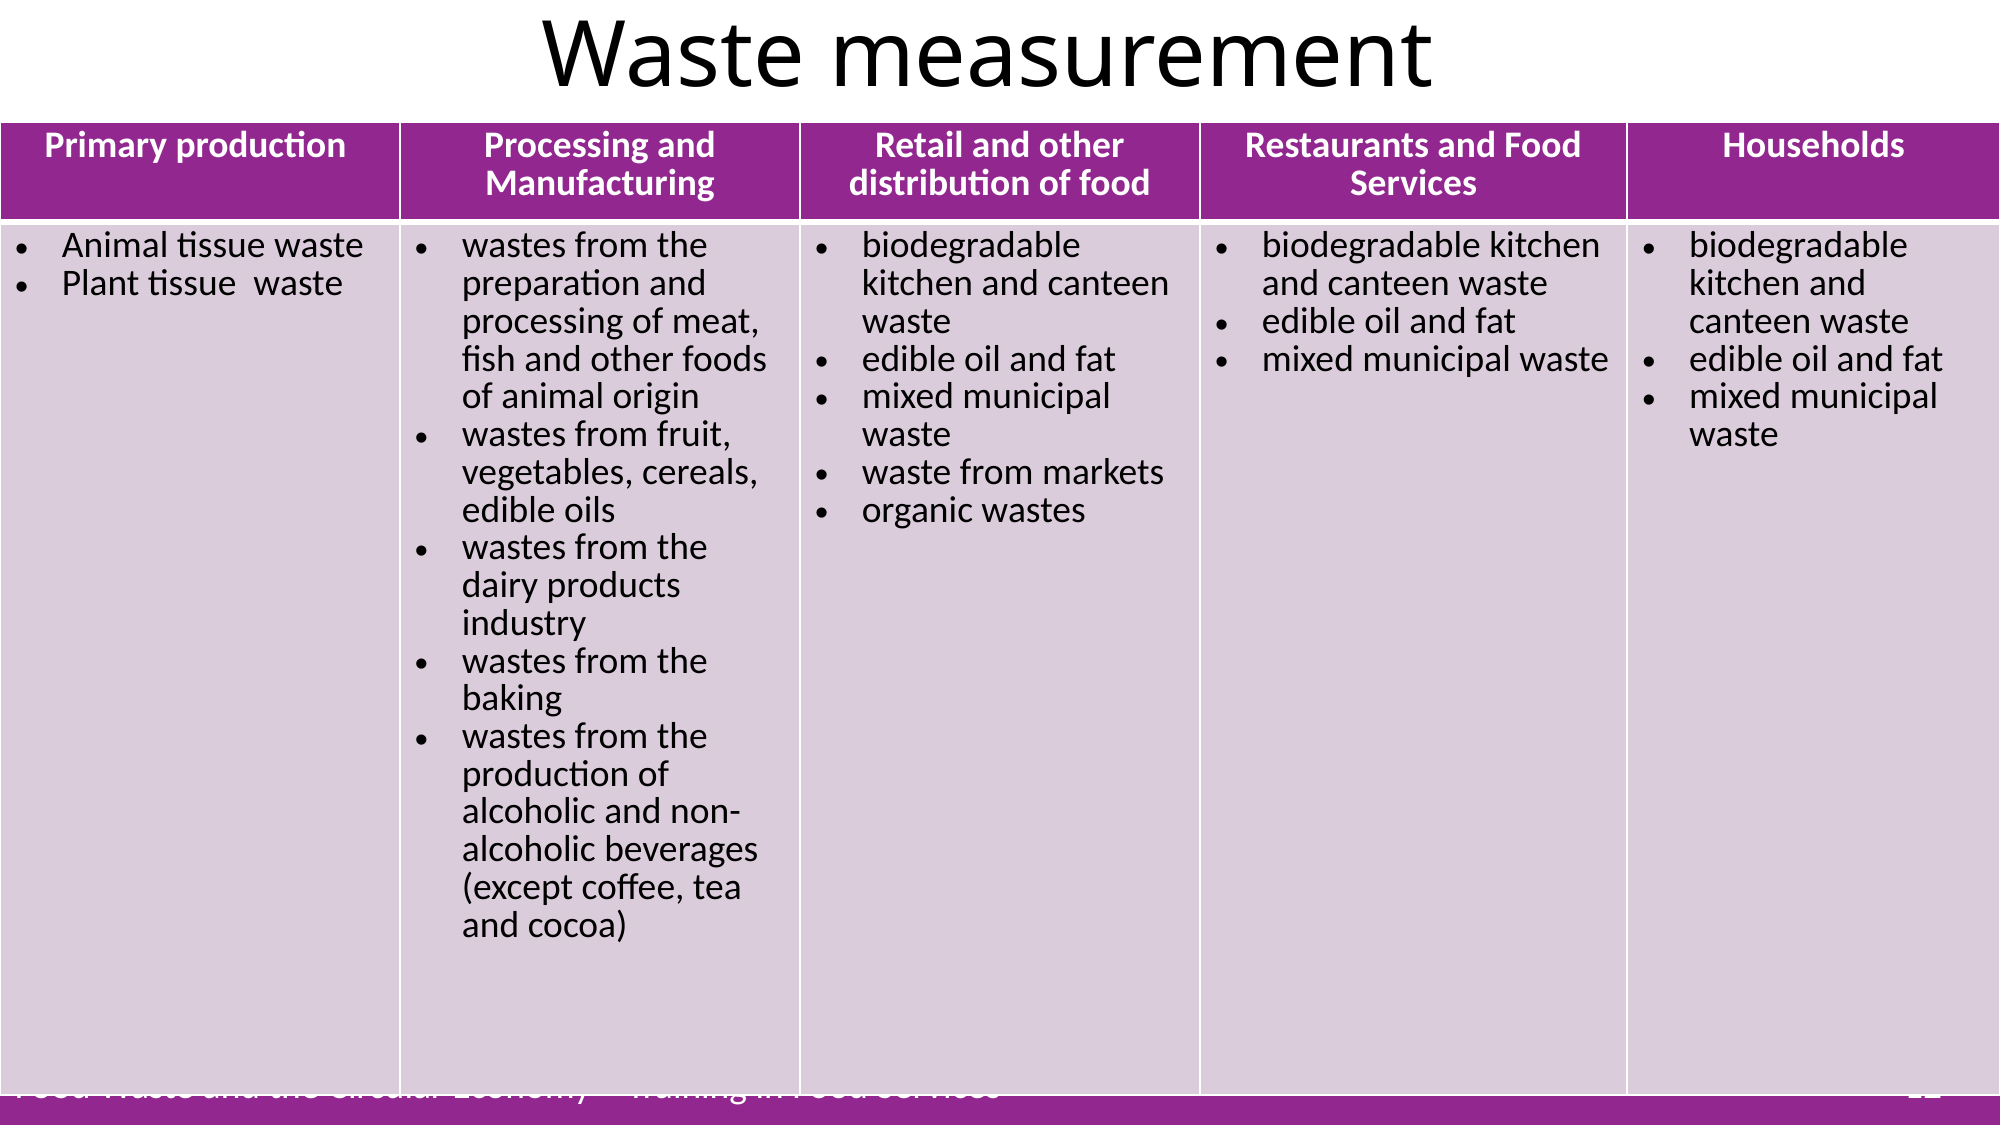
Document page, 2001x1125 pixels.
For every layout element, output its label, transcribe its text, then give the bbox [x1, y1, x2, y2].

table_header Primary production [1, 123, 399, 219]
table_cell Animal tissue waste Plant tissue waste [1, 225, 399, 1094]
table_cell biodegradable kitchen and canteen waste edible oil and fat mixed municipal waste [1201, 225, 1626, 1094]
table_header Restaurants and Food Services [1201, 123, 1626, 219]
table_cell biodegradable kitchen and canteen waste edible oil and fat mixed municipal waste [1628, 225, 1999, 1094]
table_header Households [1628, 123, 1999, 219]
table_cell biodegradable kitchen and canteen waste edible oil and fat mixed municipal waste waste from markets organic wastes [801, 225, 1199, 1094]
table_header Processing and Manufacturing [401, 123, 799, 219]
table_cell wastes from the preparation and processing of meat, fish and other foods of animal origin wastes from fruit, vegetables, cereals, edible oils wastes from the dairy products industry wastes from the baking wastes from the production of alcoholic and non-alcoholic beverages (except coffee, tea and cocoa) [401, 225, 799, 1094]
title Waste measurement [137, 0, 1863, 118]
table_header Retail and other distribution of food [801, 123, 1199, 219]
